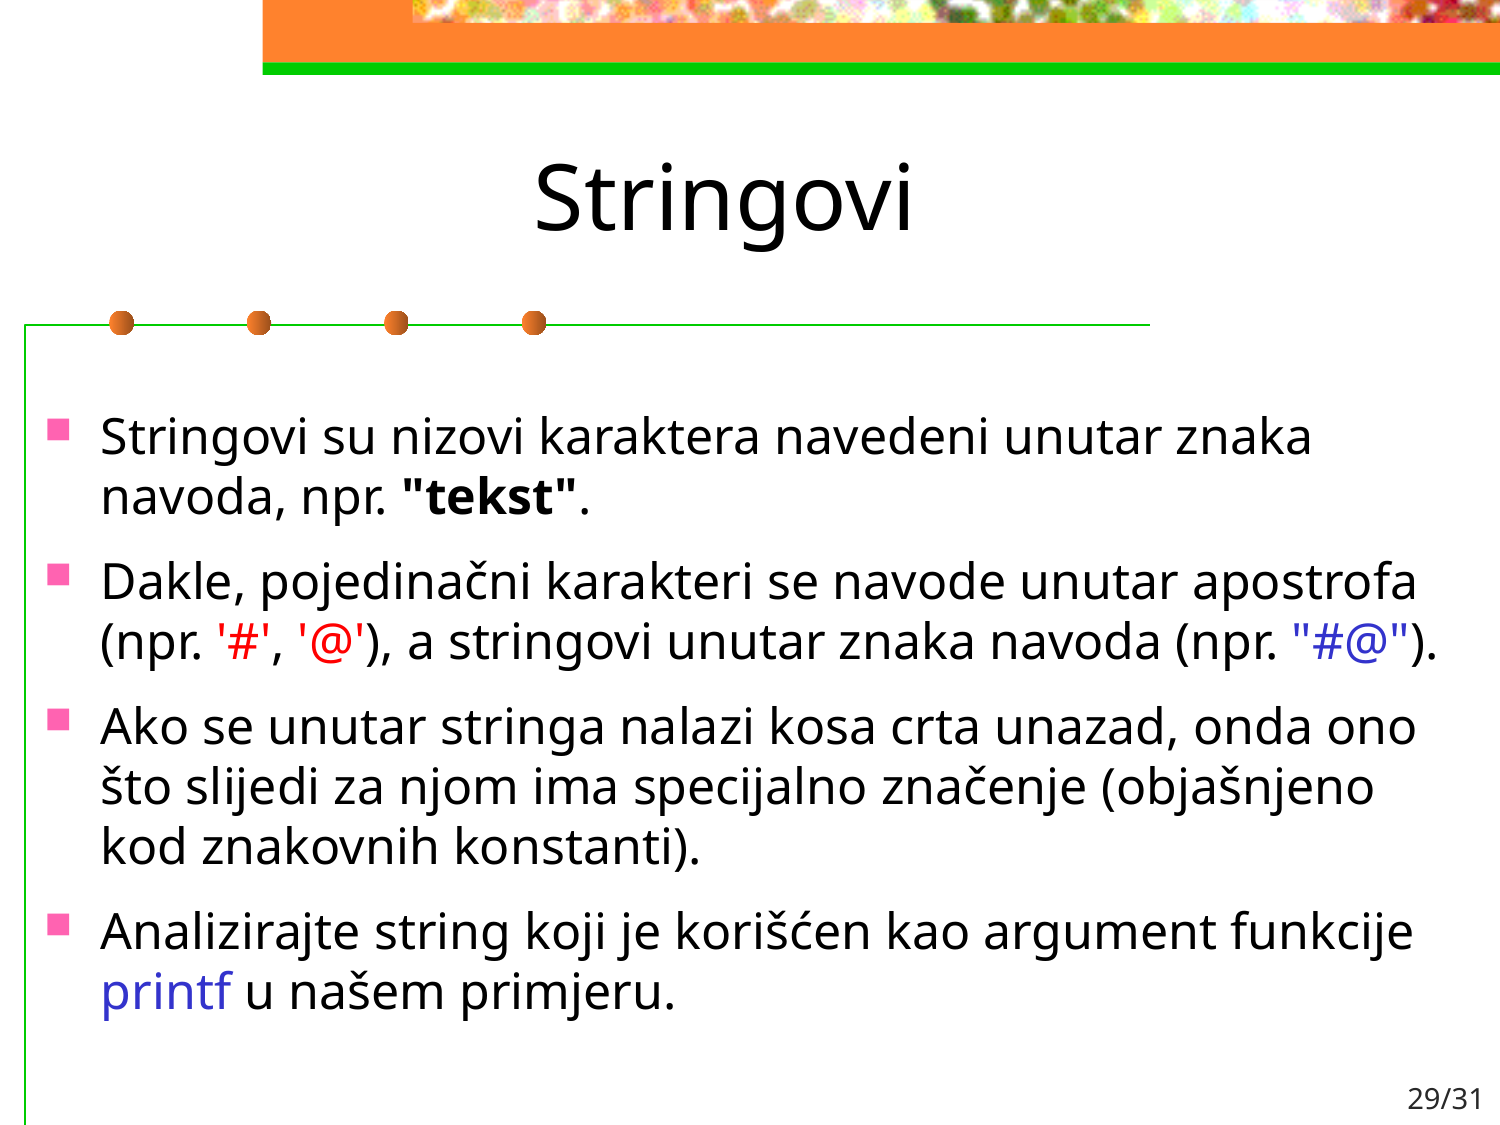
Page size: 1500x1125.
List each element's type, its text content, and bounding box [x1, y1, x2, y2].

picture [412, 0, 1500, 23]
title Stringovi [87, 99, 1363, 288]
list Stringovi su nizovi karaktera navedeni unutar znaka navoda, npr. "tekst". Dakle, pojedinačni karakteri se navode unutar apostrofa (npr. '#', '@'), a stringovi unutar znaka navoda (npr. "#@"). Ako se unutar stringa nalazi kosa crta unazad, onda ono što slijedi za njom ima specijalno značenje (objašnjeno kod znakovnih konstanti). Analizirajte string koji je korišćen kao argument funkcije printf u našem primjeru. [29, 397, 1471, 988]
text_box 29/31 [1374, 1072, 1500, 1123]
